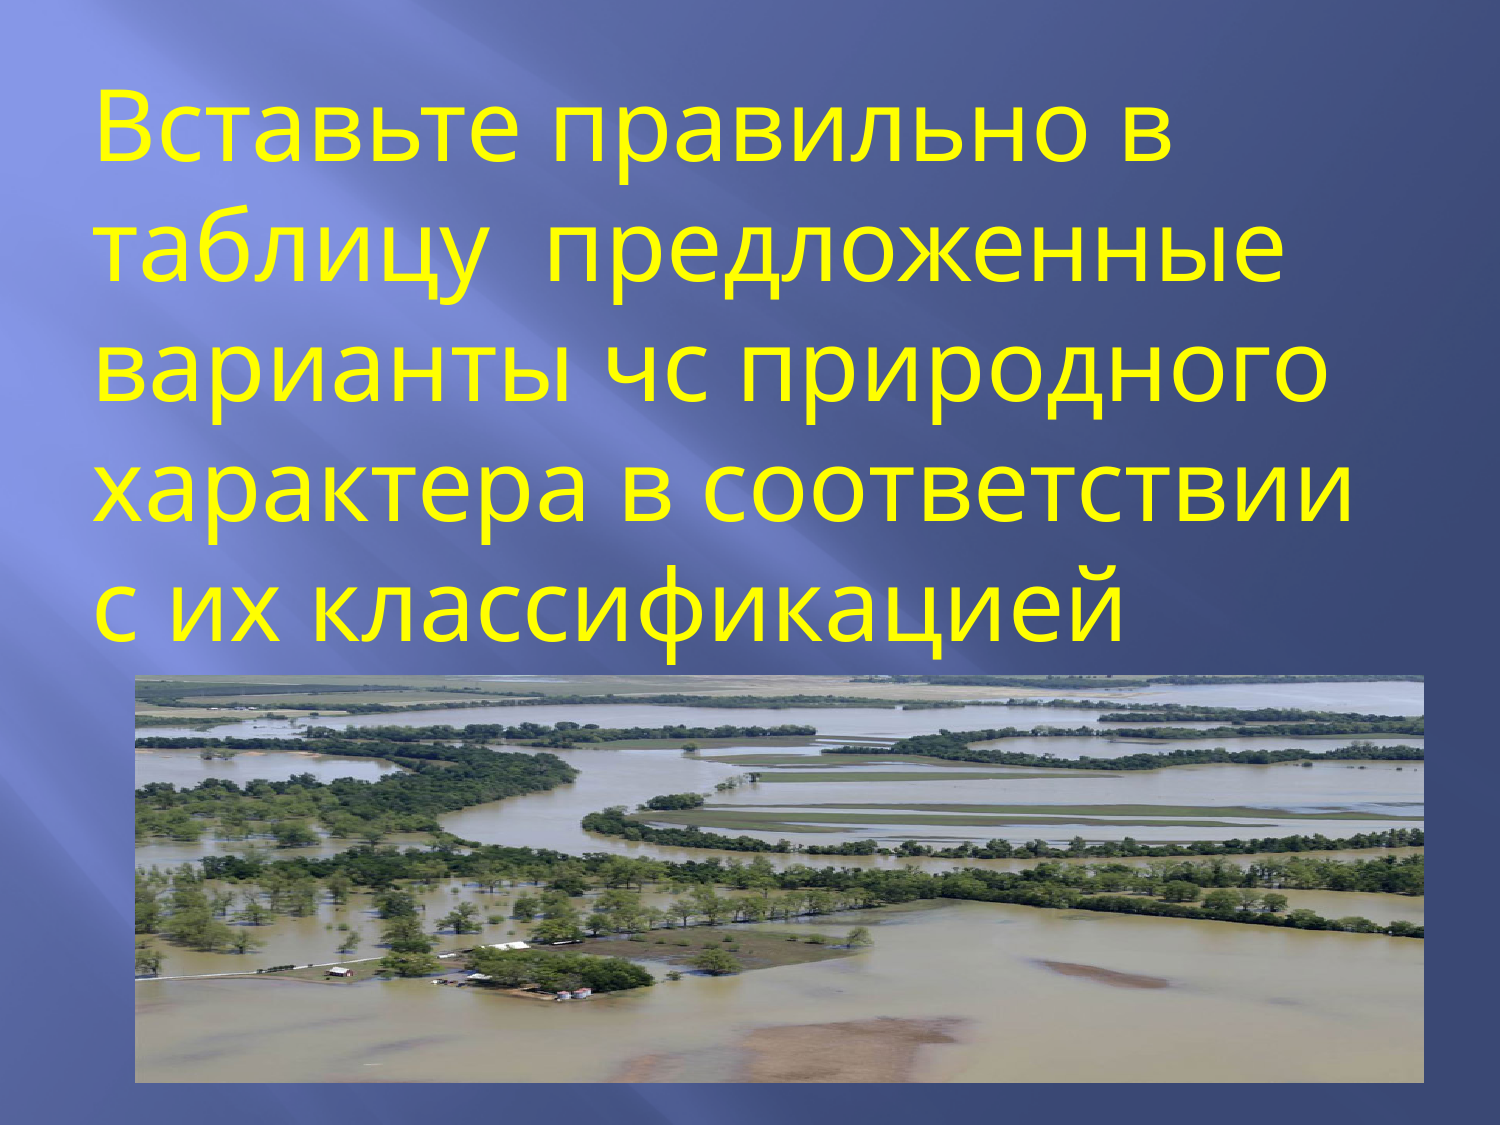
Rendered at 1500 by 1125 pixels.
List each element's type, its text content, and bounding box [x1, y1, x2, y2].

text_box Вставьте правильно в таблицу предложенные варианты чс природного характера в соответствии с их классификацией [76, 54, 1424, 669]
picture [135, 675, 1424, 1083]
